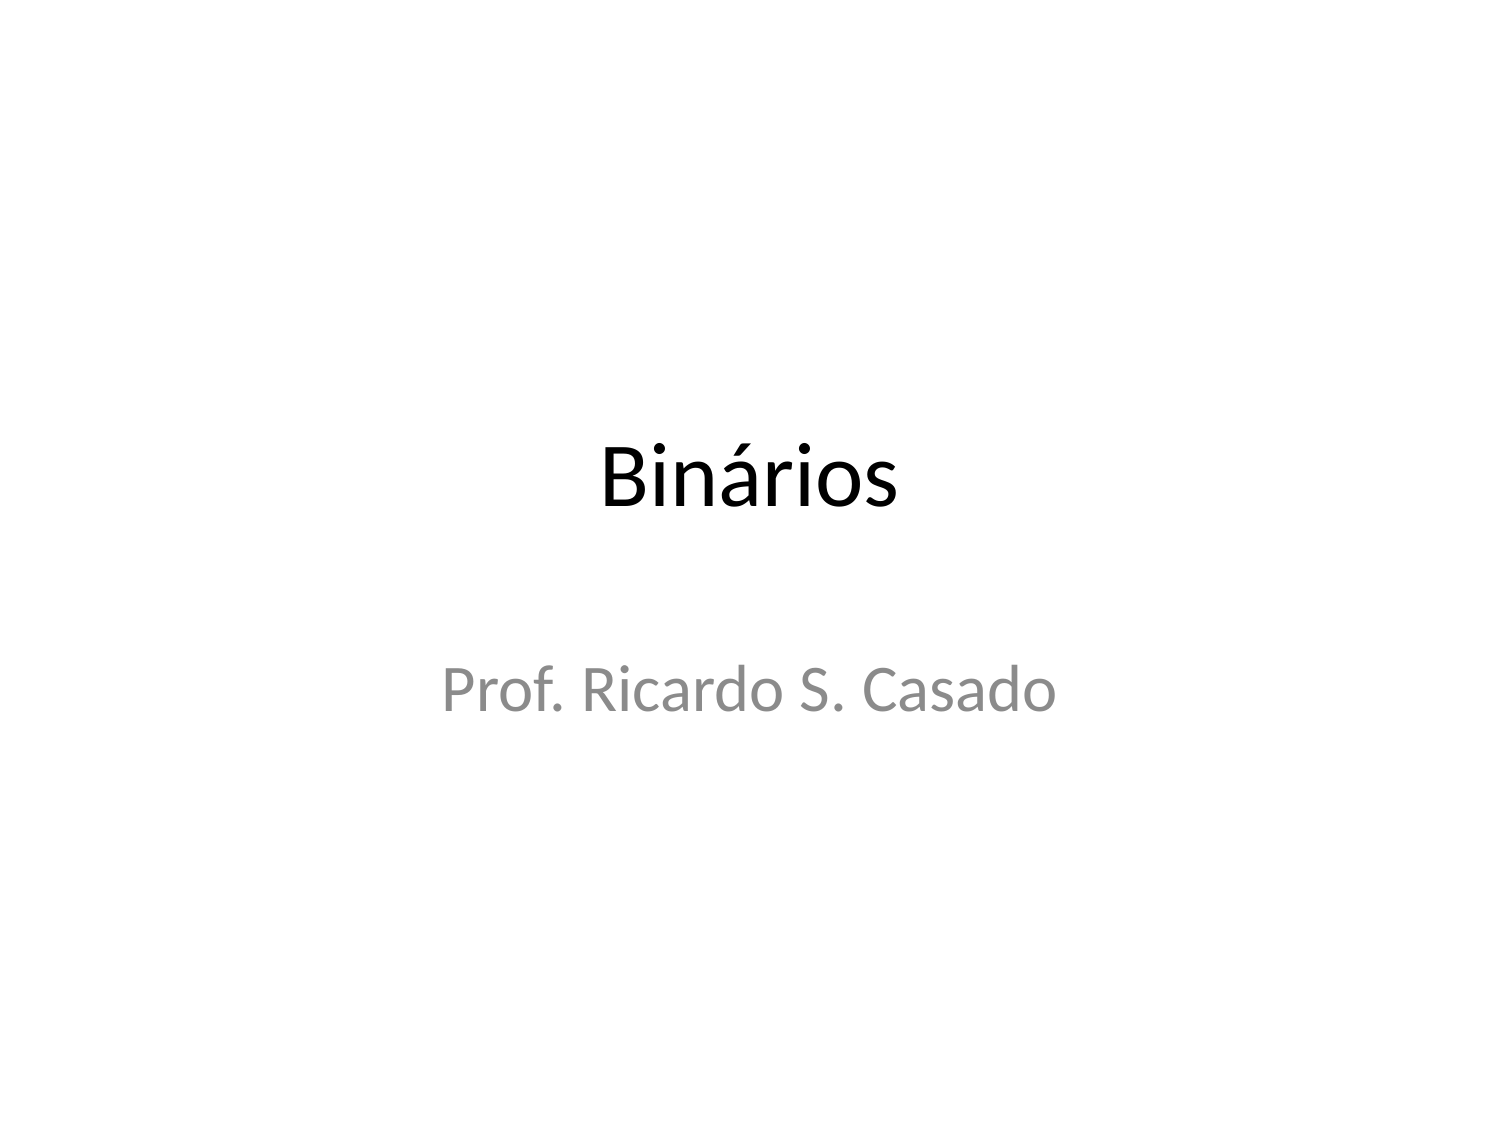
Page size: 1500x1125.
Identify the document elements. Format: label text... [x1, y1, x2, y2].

subtitle Prof. Ricardo S. Casado [225, 637, 1275, 925]
title Binários [112, 349, 1388, 591]
